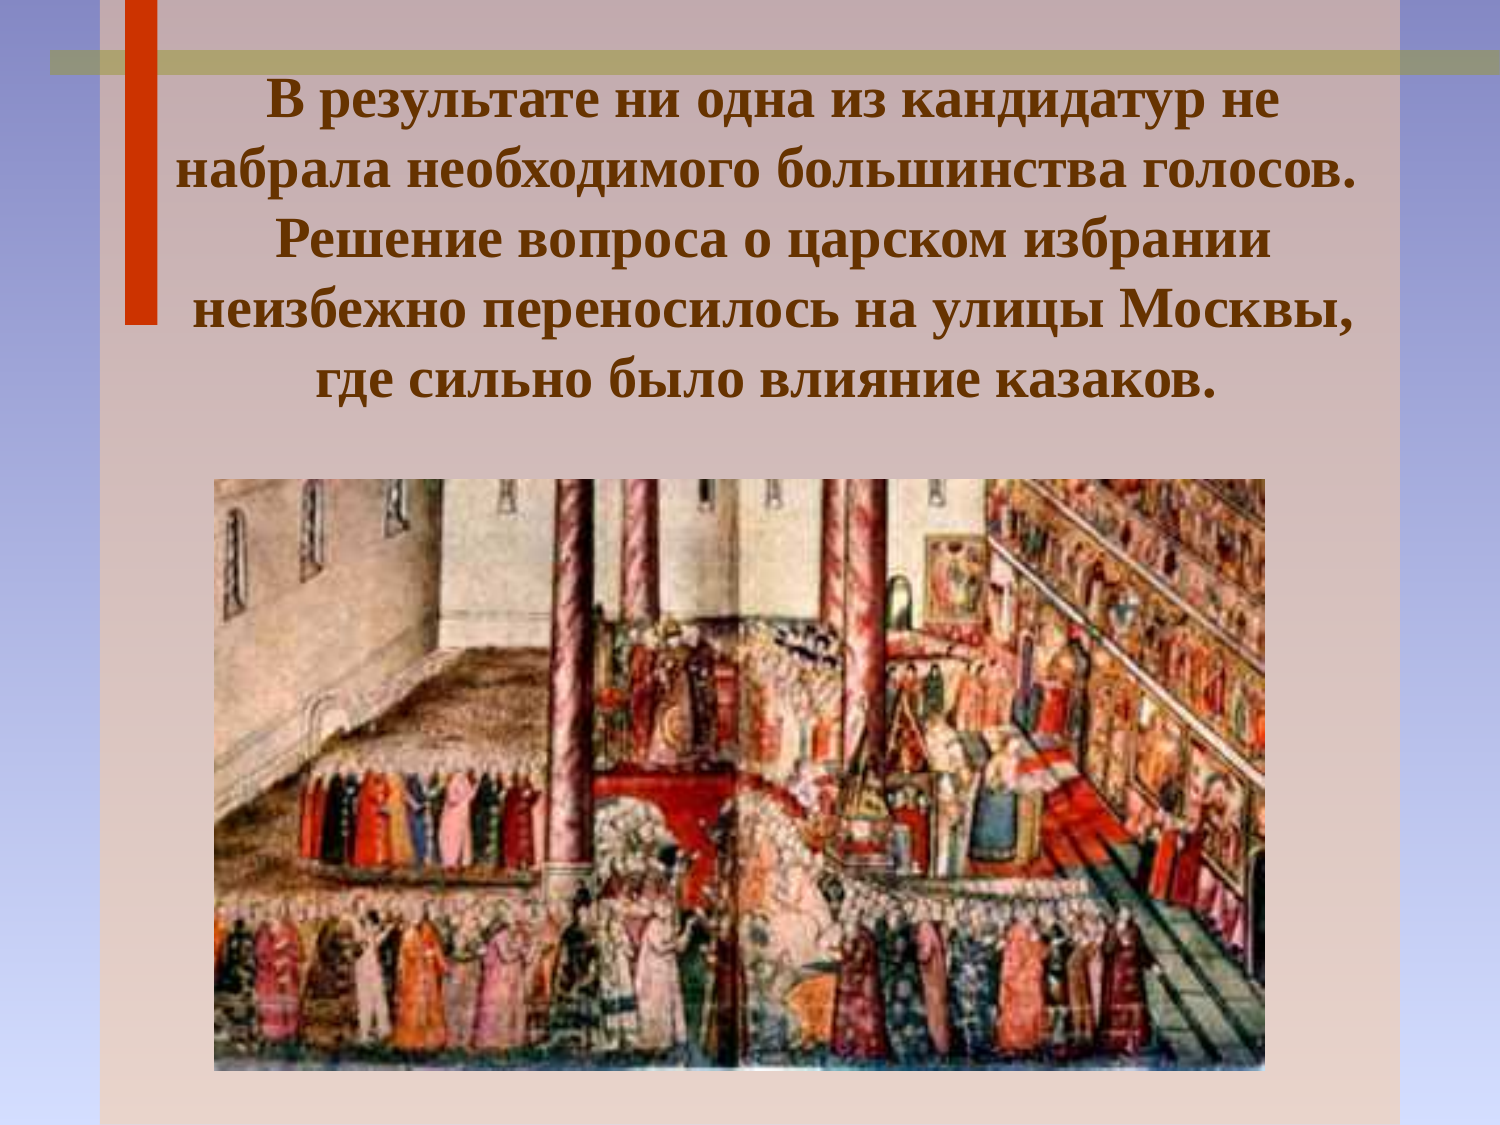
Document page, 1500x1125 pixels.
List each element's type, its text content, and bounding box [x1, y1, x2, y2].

picture [214, 479, 1265, 1071]
title В результате ни одна из кандидатур не набрала необходимого большинства голосов. Решение вопроса о царском избрании неизбежно переносилось на улицы Москвы, где сильно было влияние казаков. [147, 0, 1400, 504]
